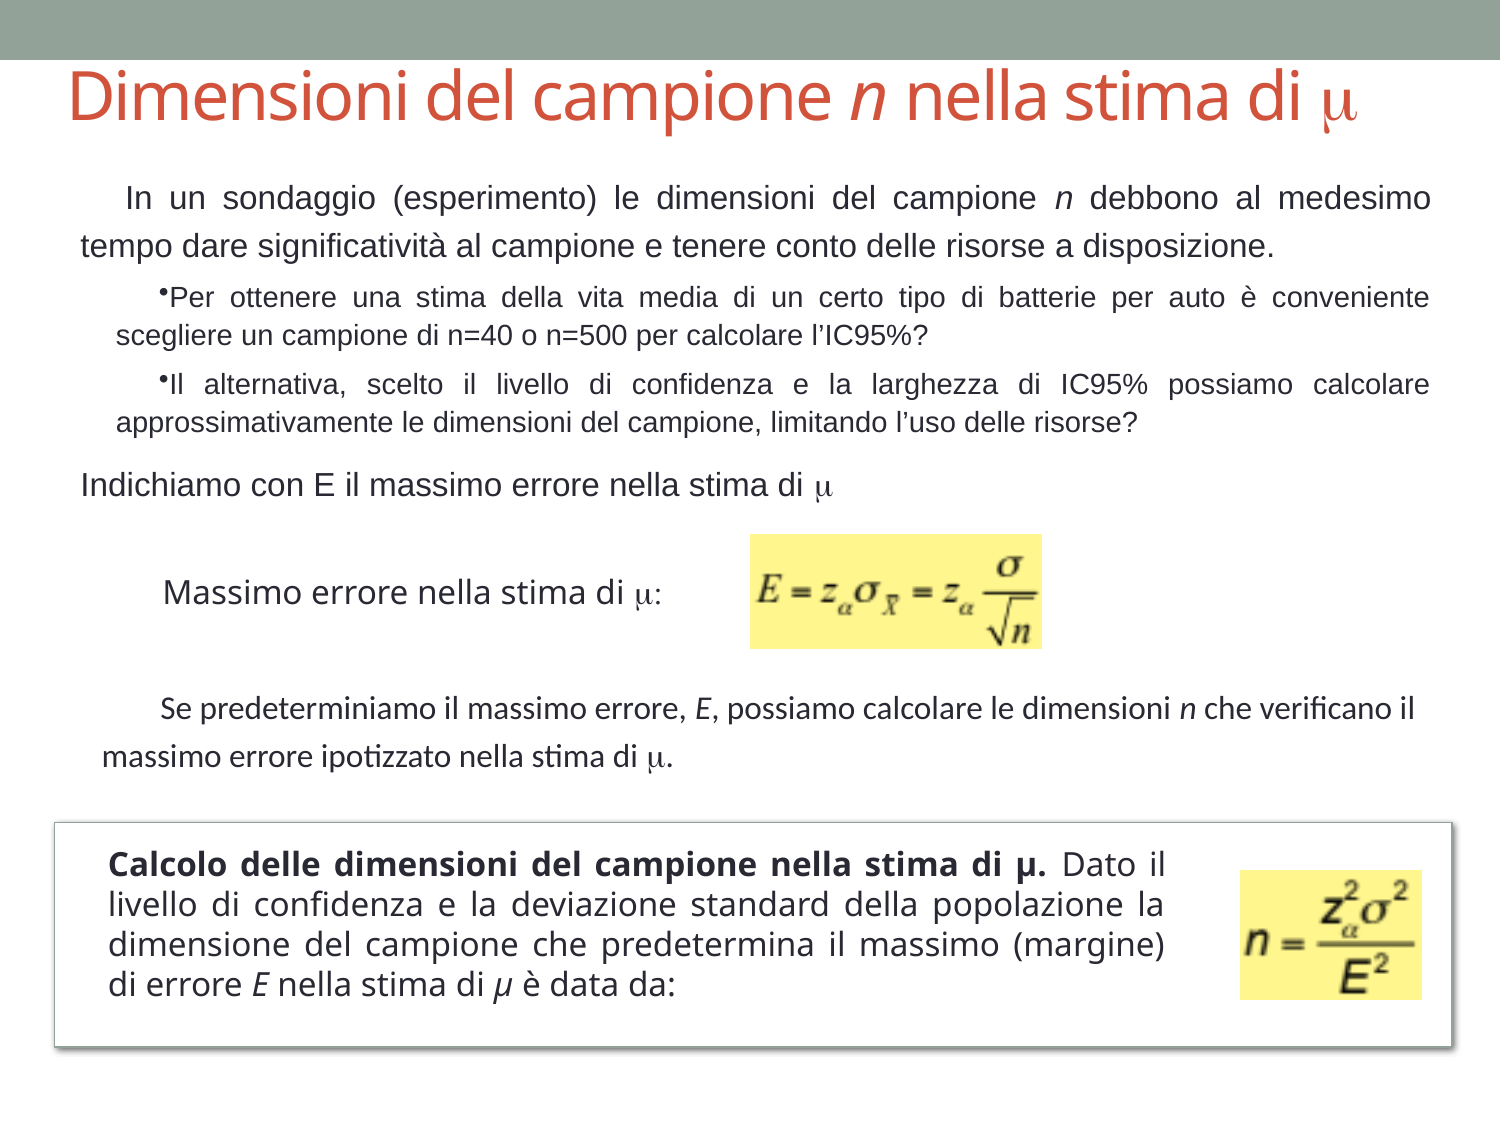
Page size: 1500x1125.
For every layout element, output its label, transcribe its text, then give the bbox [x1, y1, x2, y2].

text_box Se predeterminiamo il massimo errore, E, possiamo calcolare le dimensioni n che verificano il massimo errore ipotizzato nella stima di m. [86, 670, 1447, 782]
title Dimensioni del campione n nella stima di m [51, 35, 1421, 152]
text_box Massimo errore nella stima di m: [147, 563, 749, 659]
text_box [749, 534, 1043, 650]
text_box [54, 822, 1453, 1048]
text_box In un sondaggio (esperimento) le dimensioni del campione n debbono al medesimo tempo dare significatività al campione e tenere conto delle risorse a disposizione. Per ottenere una stima della vita media di un certo tipo di batterie per auto è conveniente scegliere un campione di n=40 o n=500 per calcolare l’IC95%? Il alternativa, scelto il livello di confidenza e la larghezza di IC95% possiamo calcolare approssimativamente le dimensioni del campione, limitando l’uso delle risorse? Indichiamo con E il massimo errore nella stima di m [65, 160, 1447, 511]
